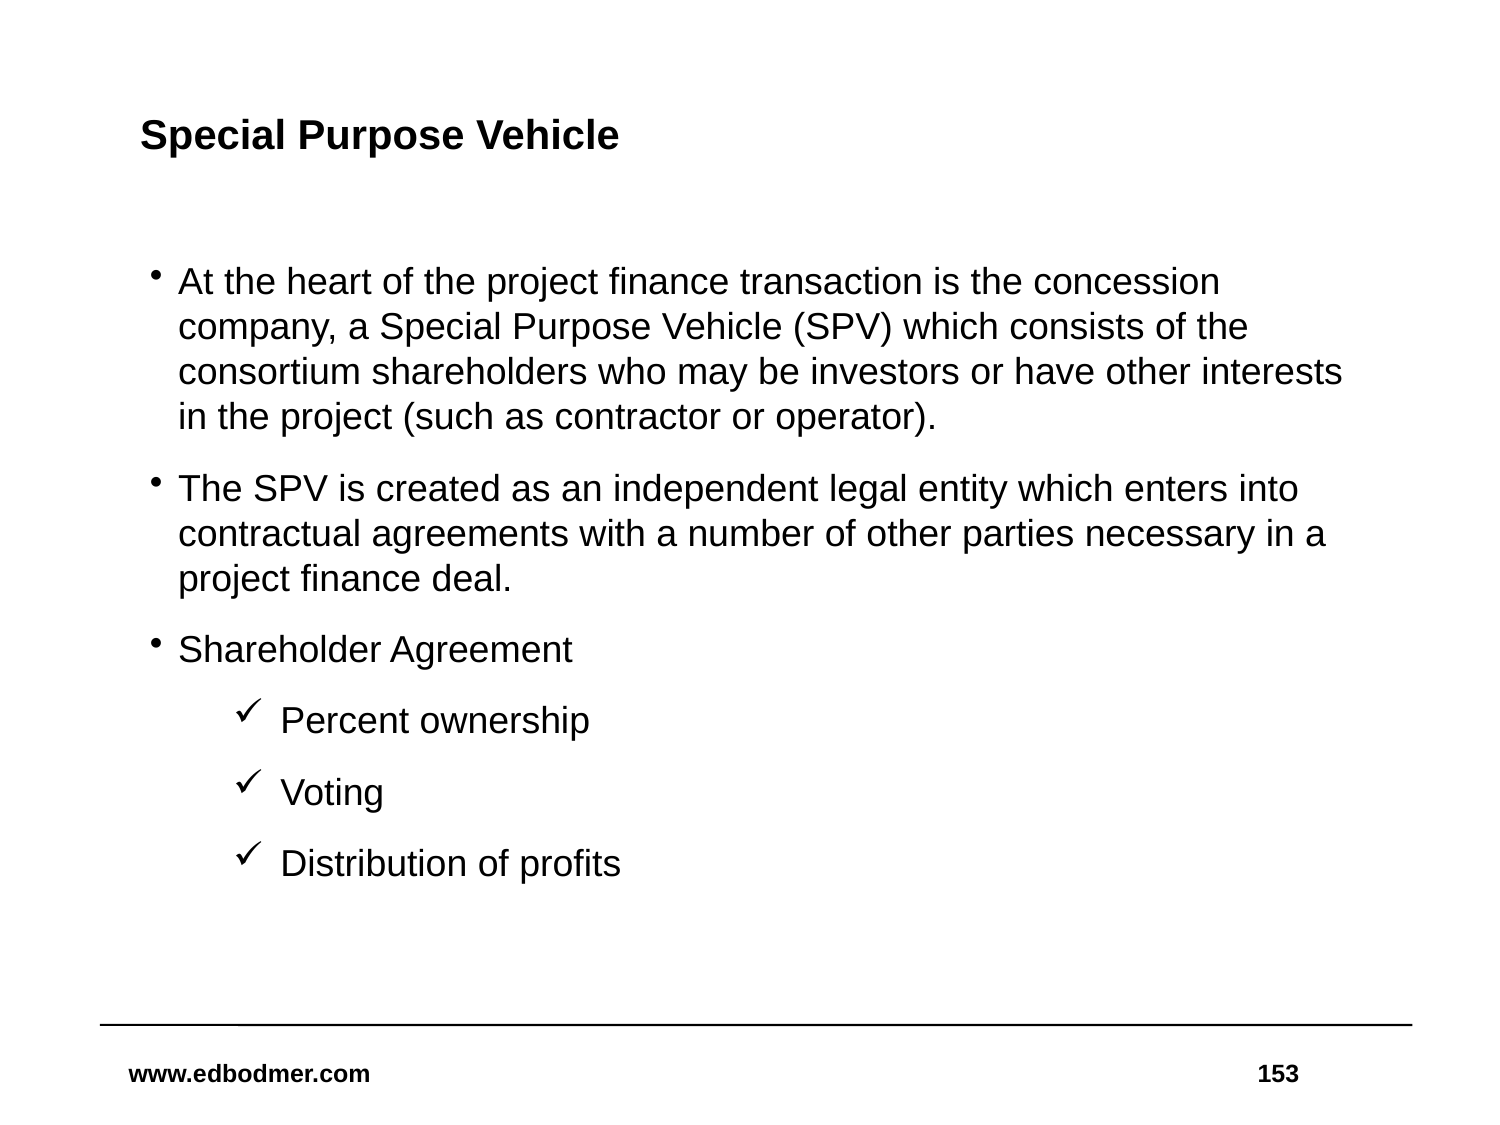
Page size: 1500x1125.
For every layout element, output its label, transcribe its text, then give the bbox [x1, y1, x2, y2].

title Special Purpose Vehicle [125, 99, 1288, 225]
list At the heart of the project finance transaction is the concession company, a Special Purpose Vehicle (SPV) which consists of the consortium shareholders who may be investors or have other interests in the project (such as contractor or operator). The SPV is created as an independent legal entity which enters into contractual agreements with a number of other parties necessary in a project finance deal. Shareholder Agreement Percent ownership Voting Distribution of profits [125, 249, 1375, 1000]
